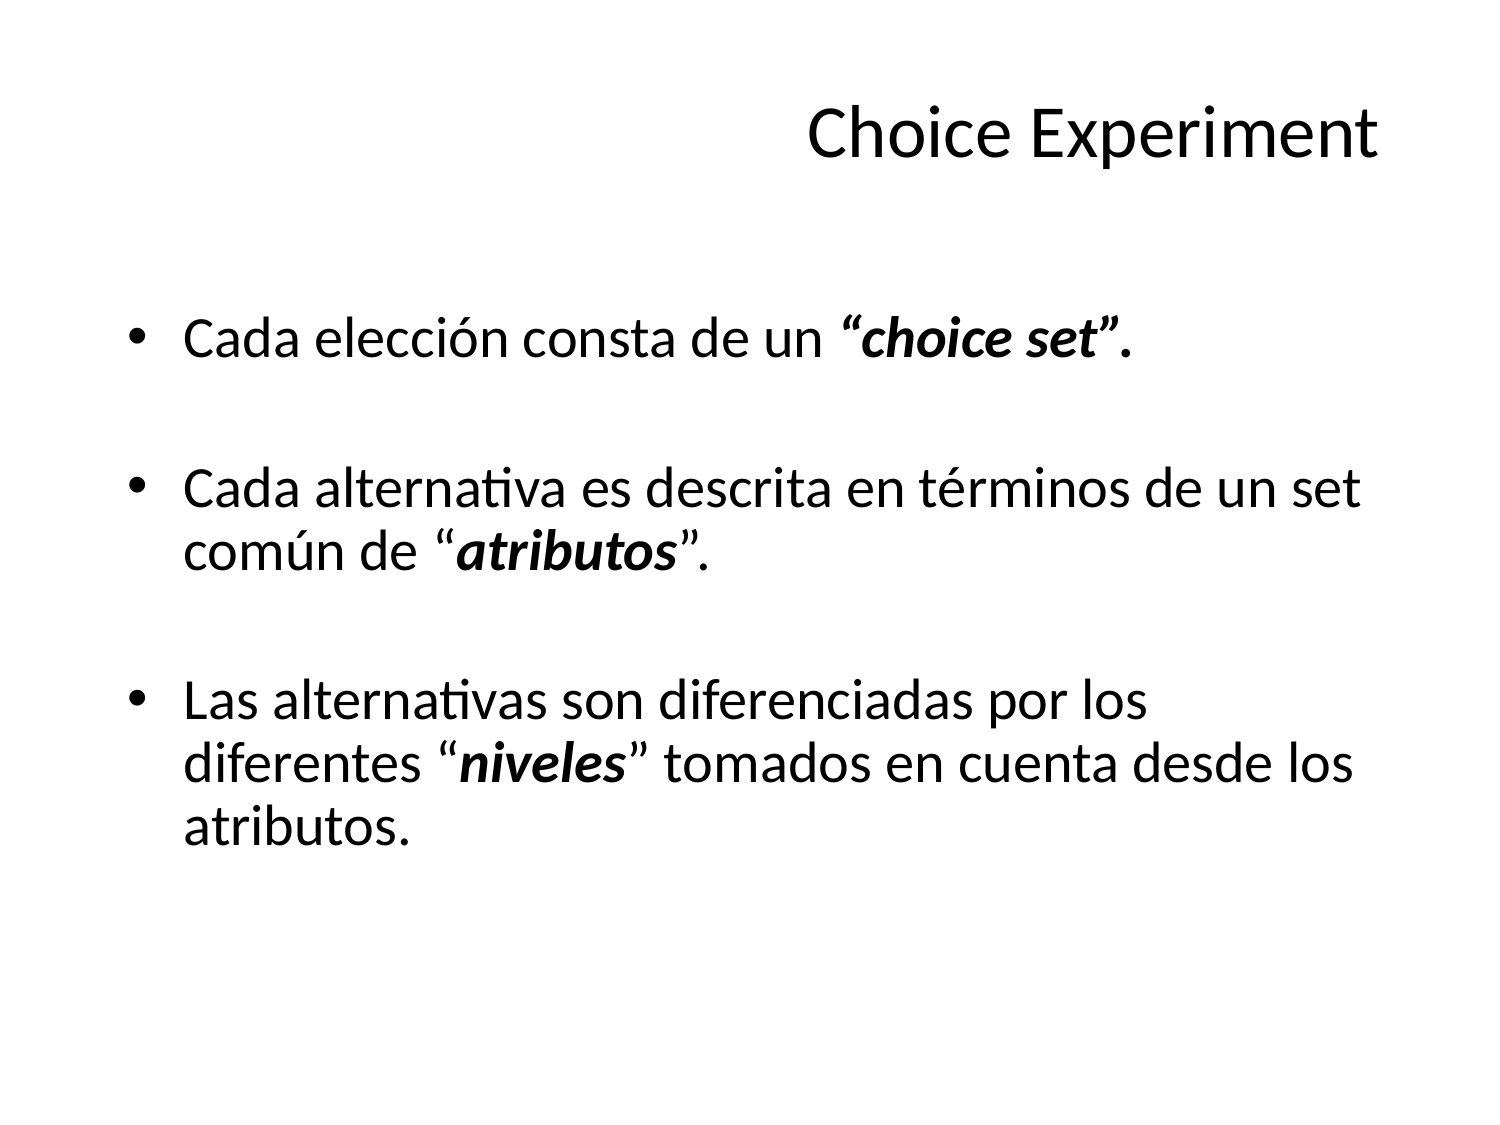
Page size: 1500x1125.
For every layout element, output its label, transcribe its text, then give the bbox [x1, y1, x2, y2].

list Cada elección consta de un “choice set”. Cada alternativa es descrita en términos de un set común de “atributos”. Las alternativas son diferenciadas por los diferentes “niveles” tomados en cuenta desde los atributos. [112, 299, 1388, 913]
text_box Choice Experiment [793, 74, 1396, 180]
